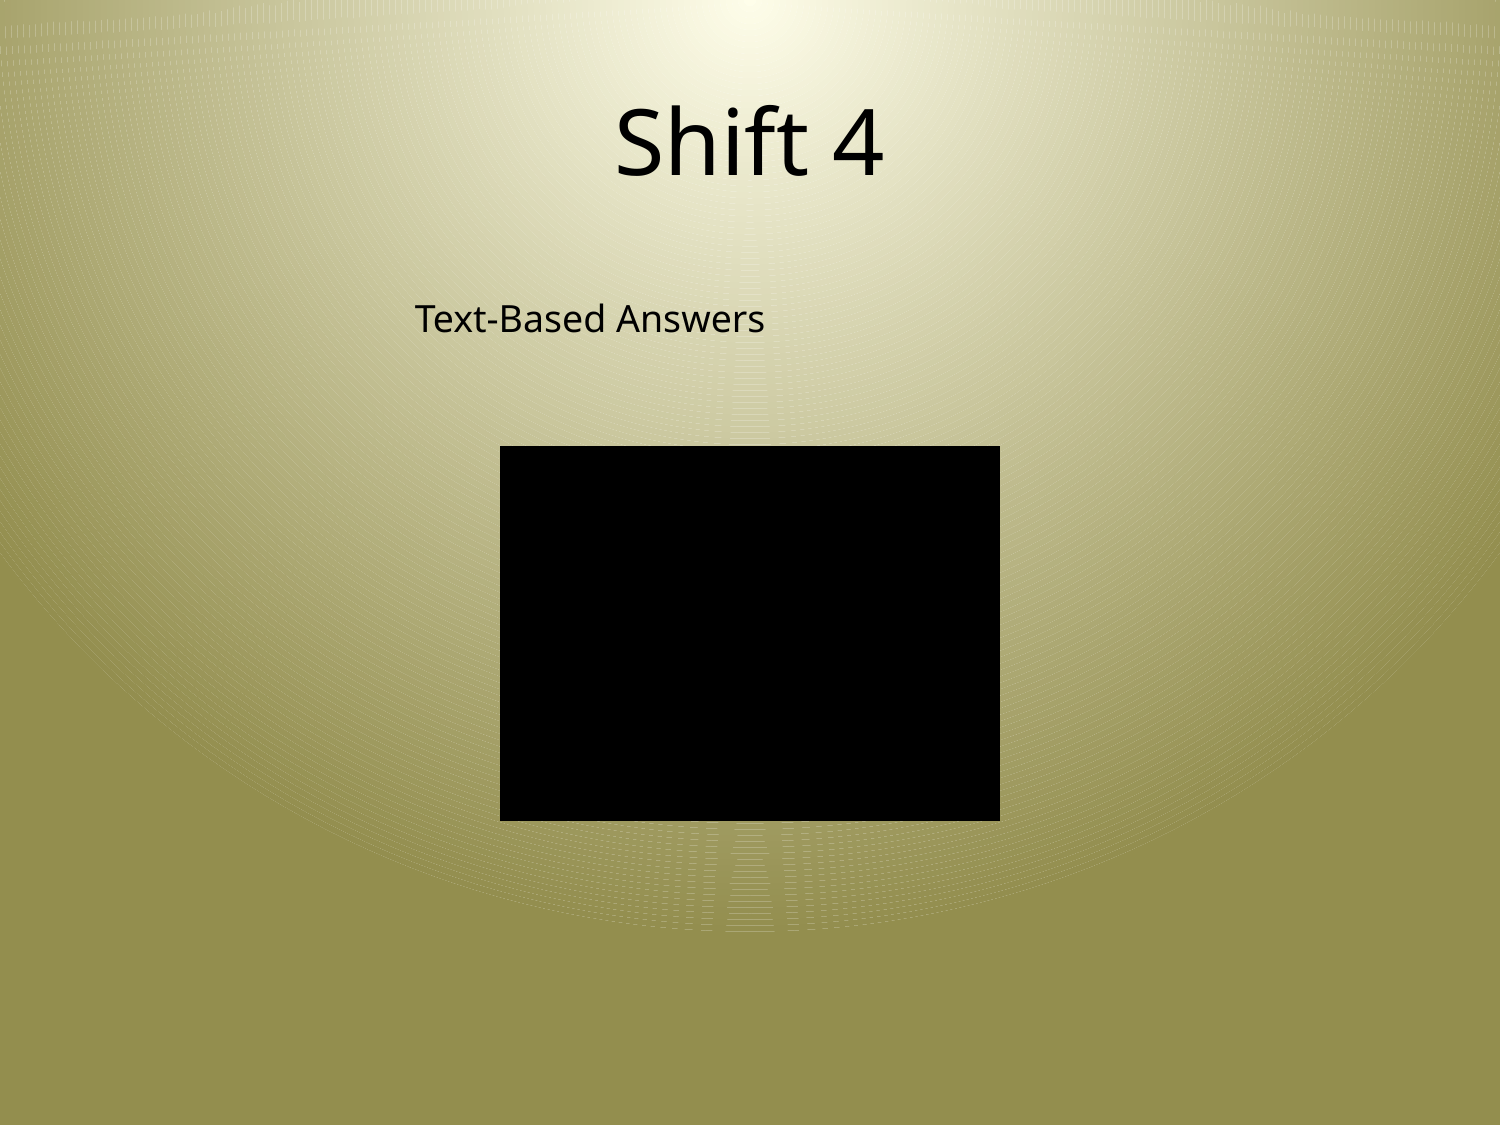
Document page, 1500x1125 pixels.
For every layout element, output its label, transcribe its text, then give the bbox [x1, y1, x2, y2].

text_box Text-Based Answers [399, 287, 1100, 348]
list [499, 445, 1001, 822]
title Shift 4 [75, 45, 1425, 233]
